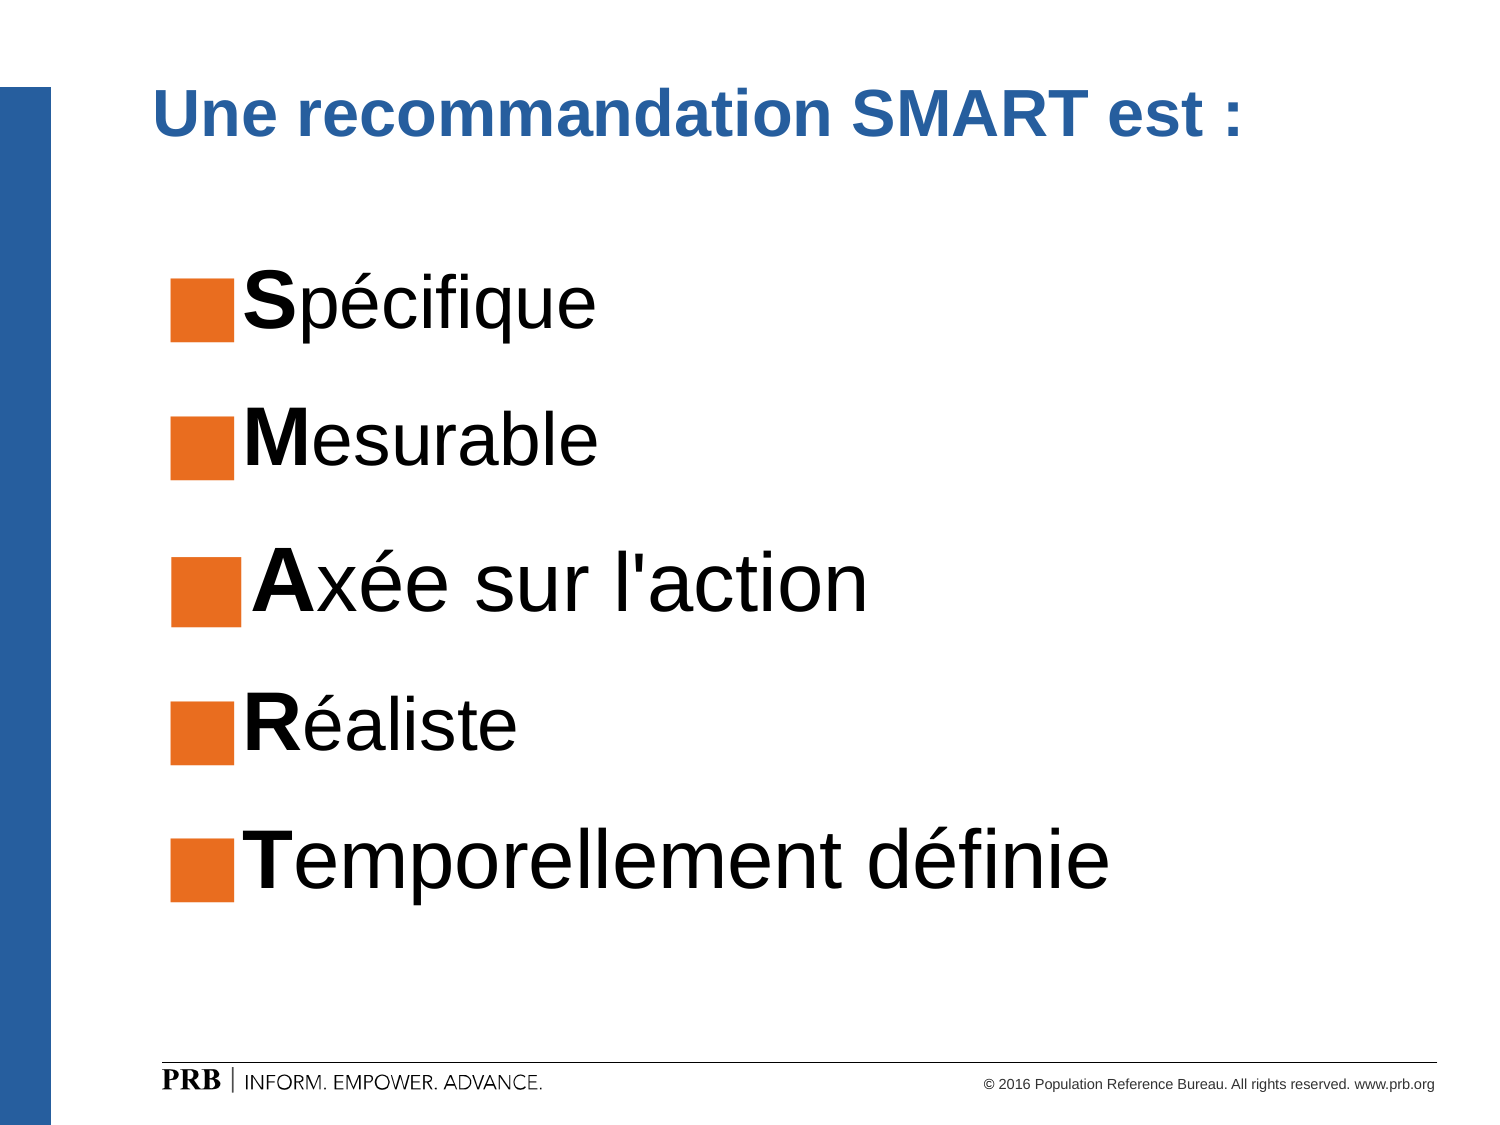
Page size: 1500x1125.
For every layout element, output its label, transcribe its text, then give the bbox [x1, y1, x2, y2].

list Spécifique Mesurable Axée sur l'action Réaliste Temporellement définie [148, 237, 1324, 1025]
picture [162, 1067, 542, 1093]
title Une recommandation SMART est : [137, 62, 1407, 225]
